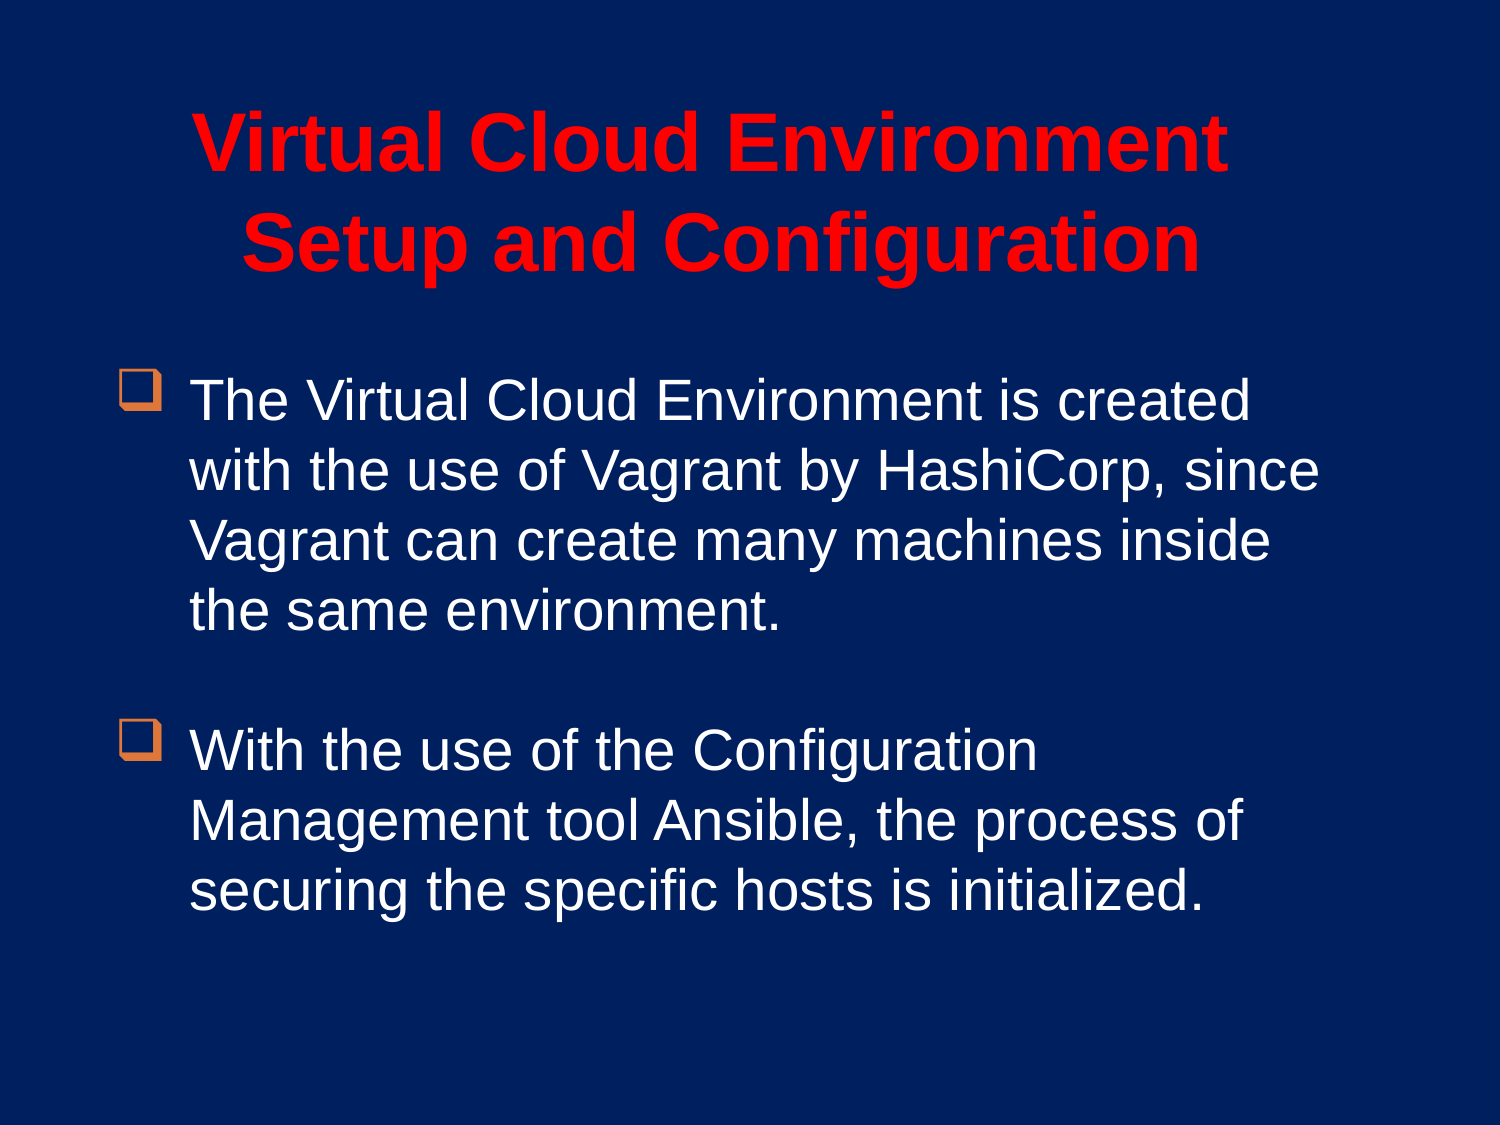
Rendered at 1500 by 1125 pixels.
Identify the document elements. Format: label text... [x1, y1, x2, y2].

text_box The Virtual Cloud Environment is created with the use of Vagrant by HashiCorp, since Vagrant can create many machines inside the same environment. With the use of the Configuration Management tool Ansible, the process of securing the specific hosts is initialized. [112, 362, 1463, 993]
text_box Virtual Cloud Environment Setup and Configuration [75, 88, 1367, 289]
